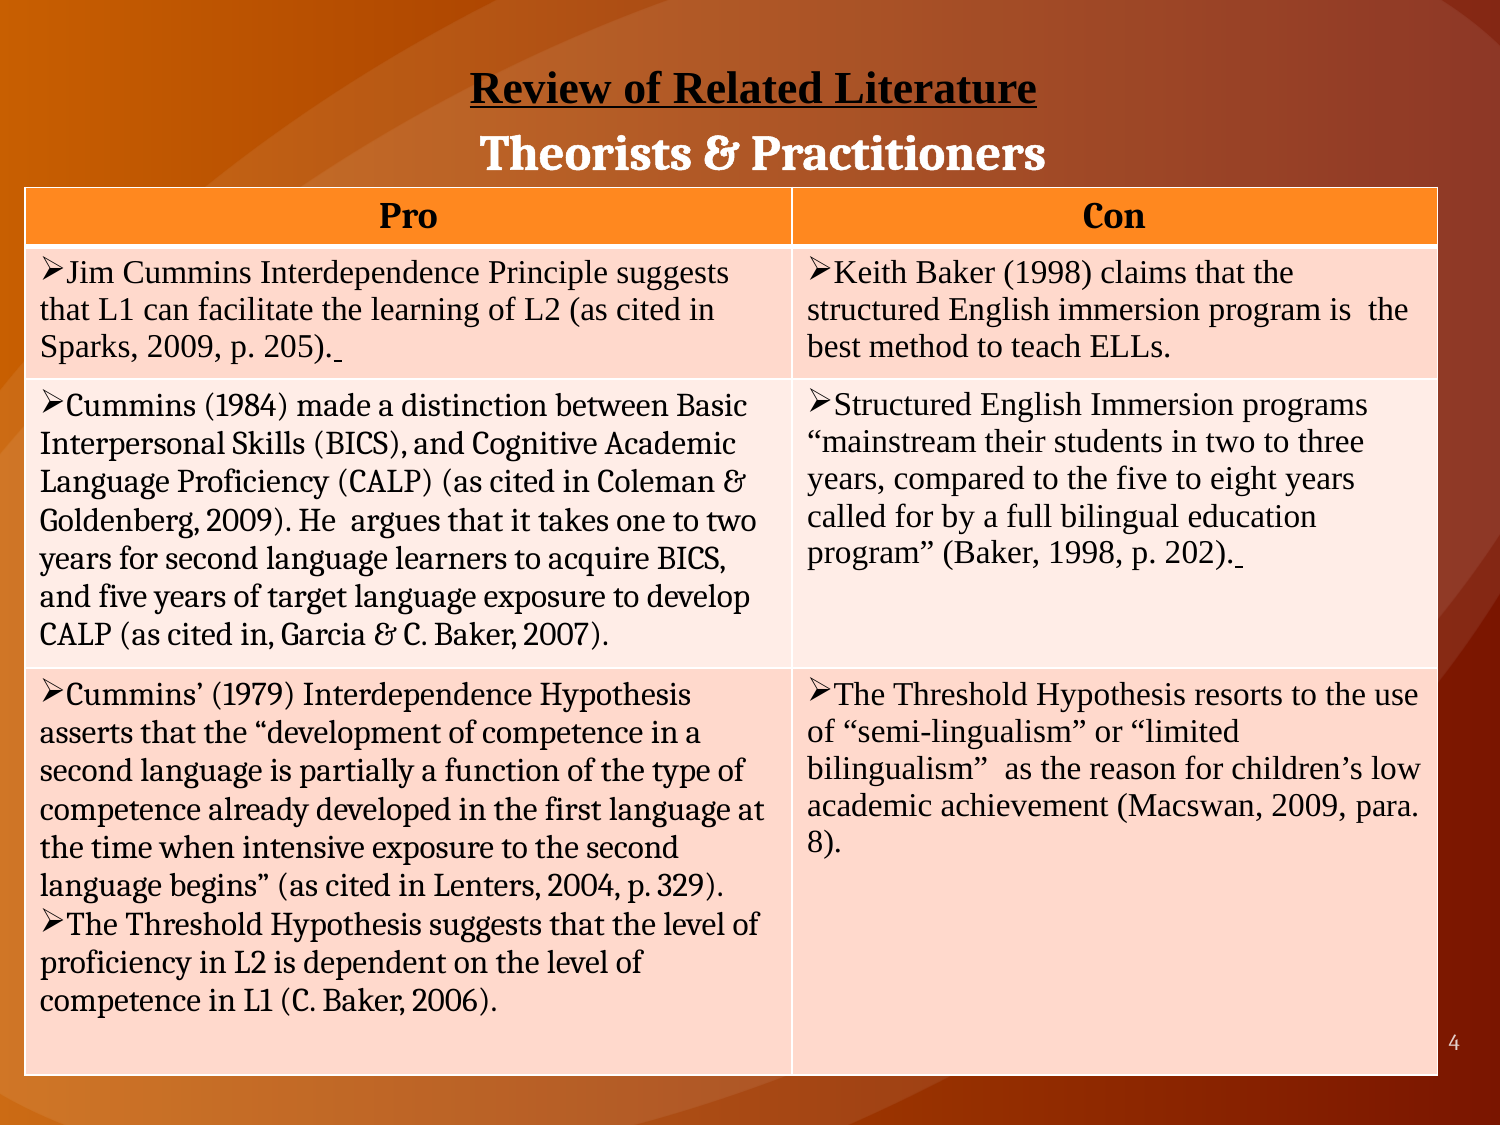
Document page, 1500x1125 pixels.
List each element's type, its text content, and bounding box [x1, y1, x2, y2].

table_cell Jim Cummins Interdependence Principle suggests that L1 can facilitate the learning of L2 (as cited in Sparks, 2009, p. 205). [26, 249, 791, 378]
table_cell Structured English Immersion programs “mainstream their students in two to three years, compared to the five to eight years called for by a full bilingual education program” (Baker, 1998, p. 202). [793, 380, 1437, 667]
table_header Con [793, 188, 1437, 244]
table_cell Keith Baker (1998) claims that the structured English immersion program is the best method to teach ELLs. [793, 249, 1437, 378]
text_box Theorists & Practitioners [462, 112, 1075, 188]
table_cell The Threshold Hypothesis resorts to the use of “semi-lingualism” or “limited bilingualism” as the reason for children’s low academic achievement (Macswan, 2009, para. 8). [793, 669, 1437, 1074]
title Review of Related Literature [287, 50, 1220, 163]
slide_number 4 [1387, 1025, 1475, 1063]
table_header Pro [26, 188, 791, 244]
table_cell Cummins’ (1979) Interdependence Hypothesis asserts that the “development of competence in a second language is partially a function of the type of competence already developed in the first language at the time when intensive exposure to the second language begins” (as cited in Lenters, 2004, p. 329). The Threshold Hypothesis suggests that the level of proficiency in L2 is dependent on the level of competence in L1 (C. Baker, 2006). [26, 669, 791, 1074]
table_cell Cummins (1984) made a distinction between Basic Interpersonal Skills (BICS), and Cognitive Academic Language Proficiency (CALP) (as cited in Coleman & Goldenberg, 2009). He argues that it takes one to two years for second language learners to acquire BICS, and five years of target language exposure to develop CALP (as cited in, Garcia & C. Baker, 2007). [26, 380, 791, 667]
text_box [537, 124, 1163, 205]
picture [0, 0, 1500, 1125]
